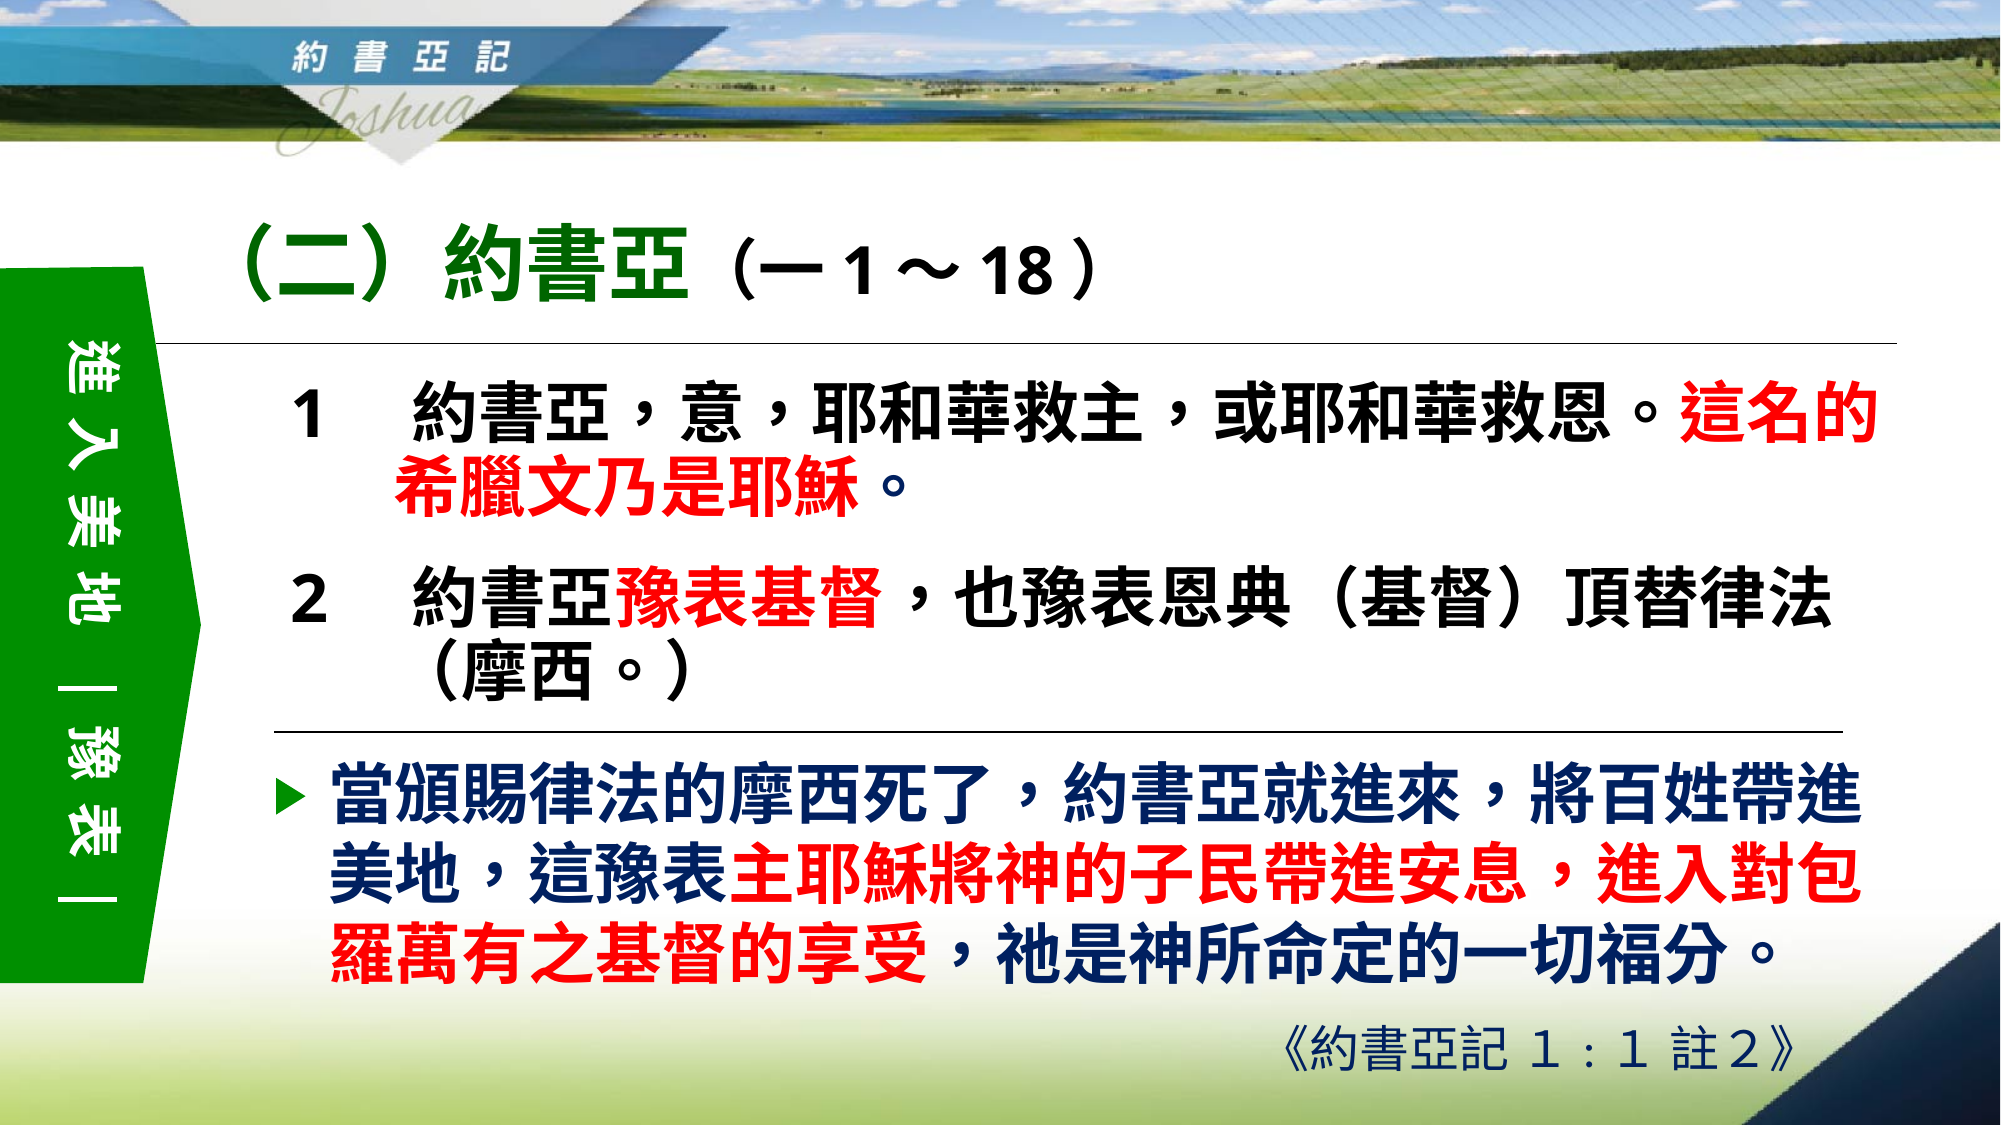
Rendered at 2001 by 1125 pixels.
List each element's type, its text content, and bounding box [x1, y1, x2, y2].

picture [0, 0, 2001, 1125]
text_box [275, 775, 308, 817]
text_box 進入美地 豫表 [38, 324, 137, 918]
text_box （二）約書亞（一1～18） [177, 203, 1352, 319]
text_box 1 約書亞，意，耶和華救主，或耶和華救恩。這名的希臘文乃是耶穌。 2 約書亞豫表基督，也豫表恩典（基督）頂替律法（摩西。） [275, 370, 1900, 716]
text_box [0, 265, 202, 985]
text_box 當頒賜律法的摩西死了，約書亞就進來，將百姓帶進美地，這豫表主耶穌將神的子民帶進安息，進入對包羅萬有之基督的享受，祂是神所命定的一切福分。 [313, 744, 1934, 999]
text_box 《約書亞記 １:１ 註２》 [1244, 1010, 1991, 1085]
